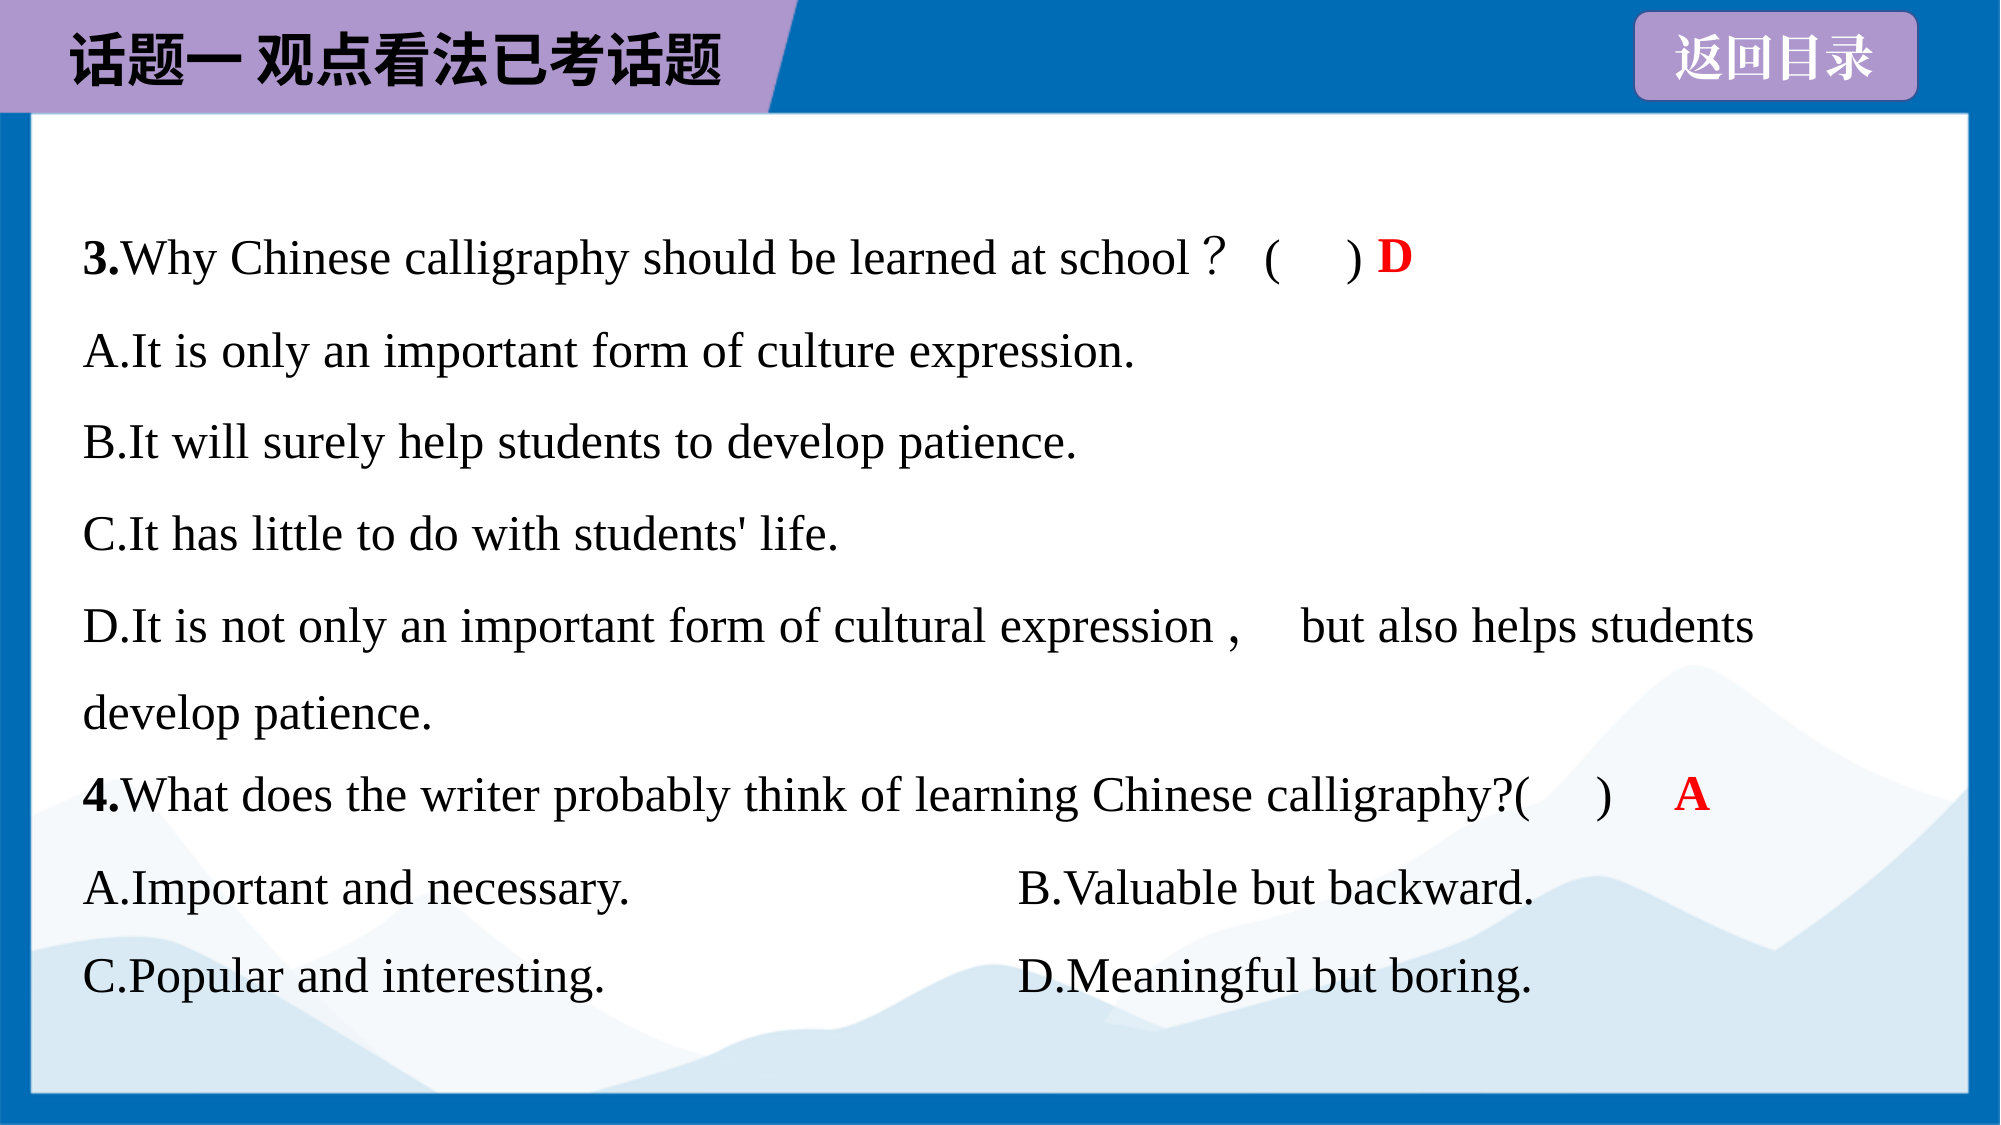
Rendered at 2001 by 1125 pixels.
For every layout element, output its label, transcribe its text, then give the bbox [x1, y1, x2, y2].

text_box A.It is only an important form of culture expression. B.It will surely help students to develop patience. C.It has little to do with students' life. D.It is not only an important form of cultural expression， but also helps students develop patience. [82, 285, 1917, 730]
text_box 4.What does the writer probably think of learning Chinese calligraphy?( ) [82, 734, 1917, 813]
text_box A.Important and necessary. B.Valuable but backward. C.Popular and interesting. D.Meaningful but boring. [82, 823, 1917, 993]
text_box D [1359, 195, 1432, 274]
text_box A [1656, 732, 1729, 811]
text_box 3.Why Chinese calligraphy should be learned at school？( ) [82, 196, 1917, 275]
picture [0, 0, 2000, 1125]
